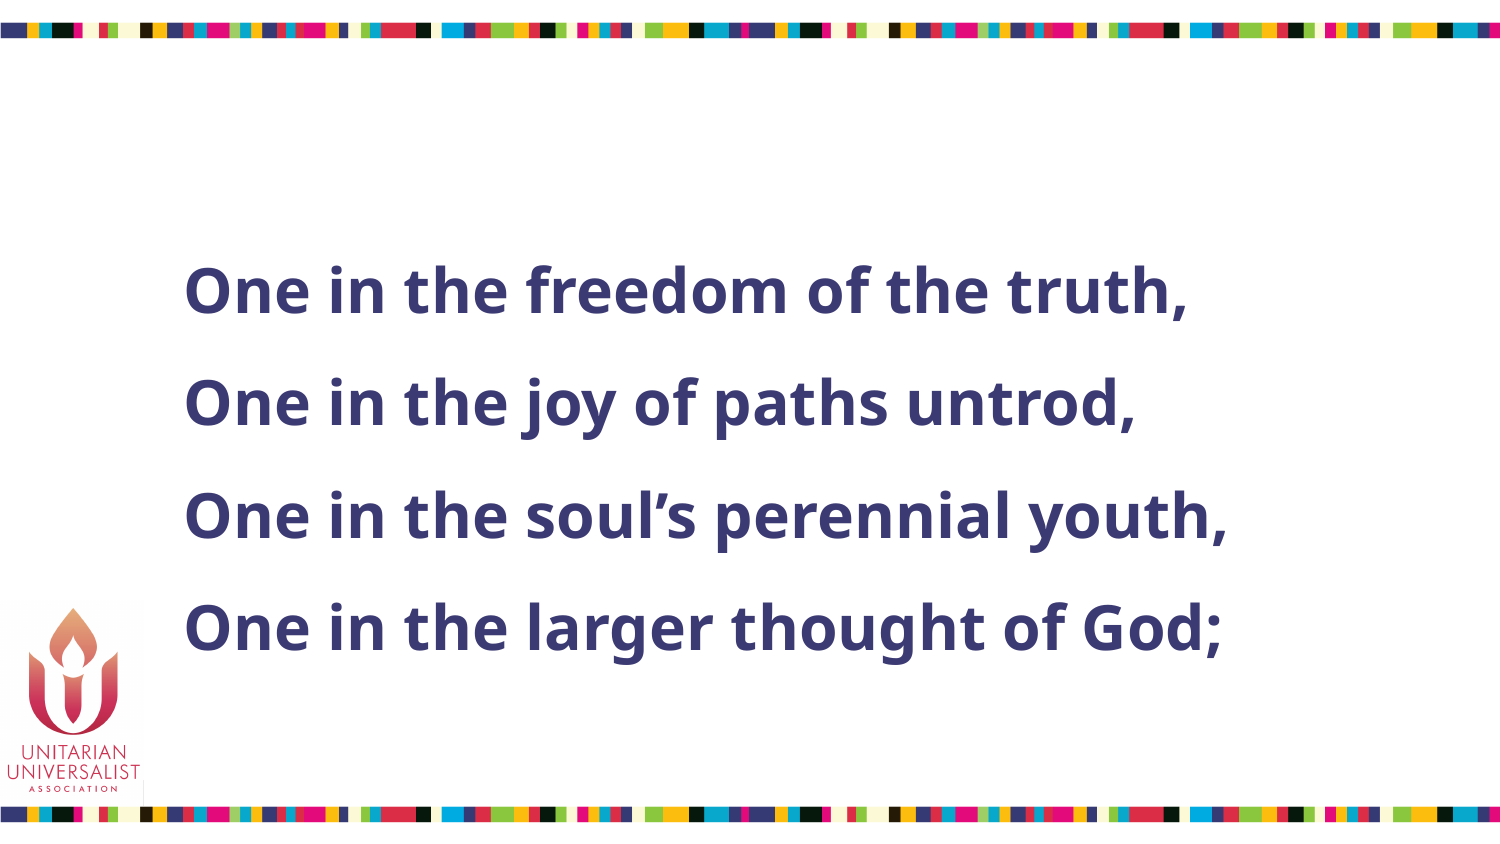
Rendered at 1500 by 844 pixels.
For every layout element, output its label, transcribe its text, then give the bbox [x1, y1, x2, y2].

picture [0, 600, 1500, 824]
picture [0, 22, 1500, 40]
text_box One in the freedom of the truth, One in the joy of paths untrod, One in the soul’s perennial youth, One in the larger thought of God; [168, 198, 1487, 678]
